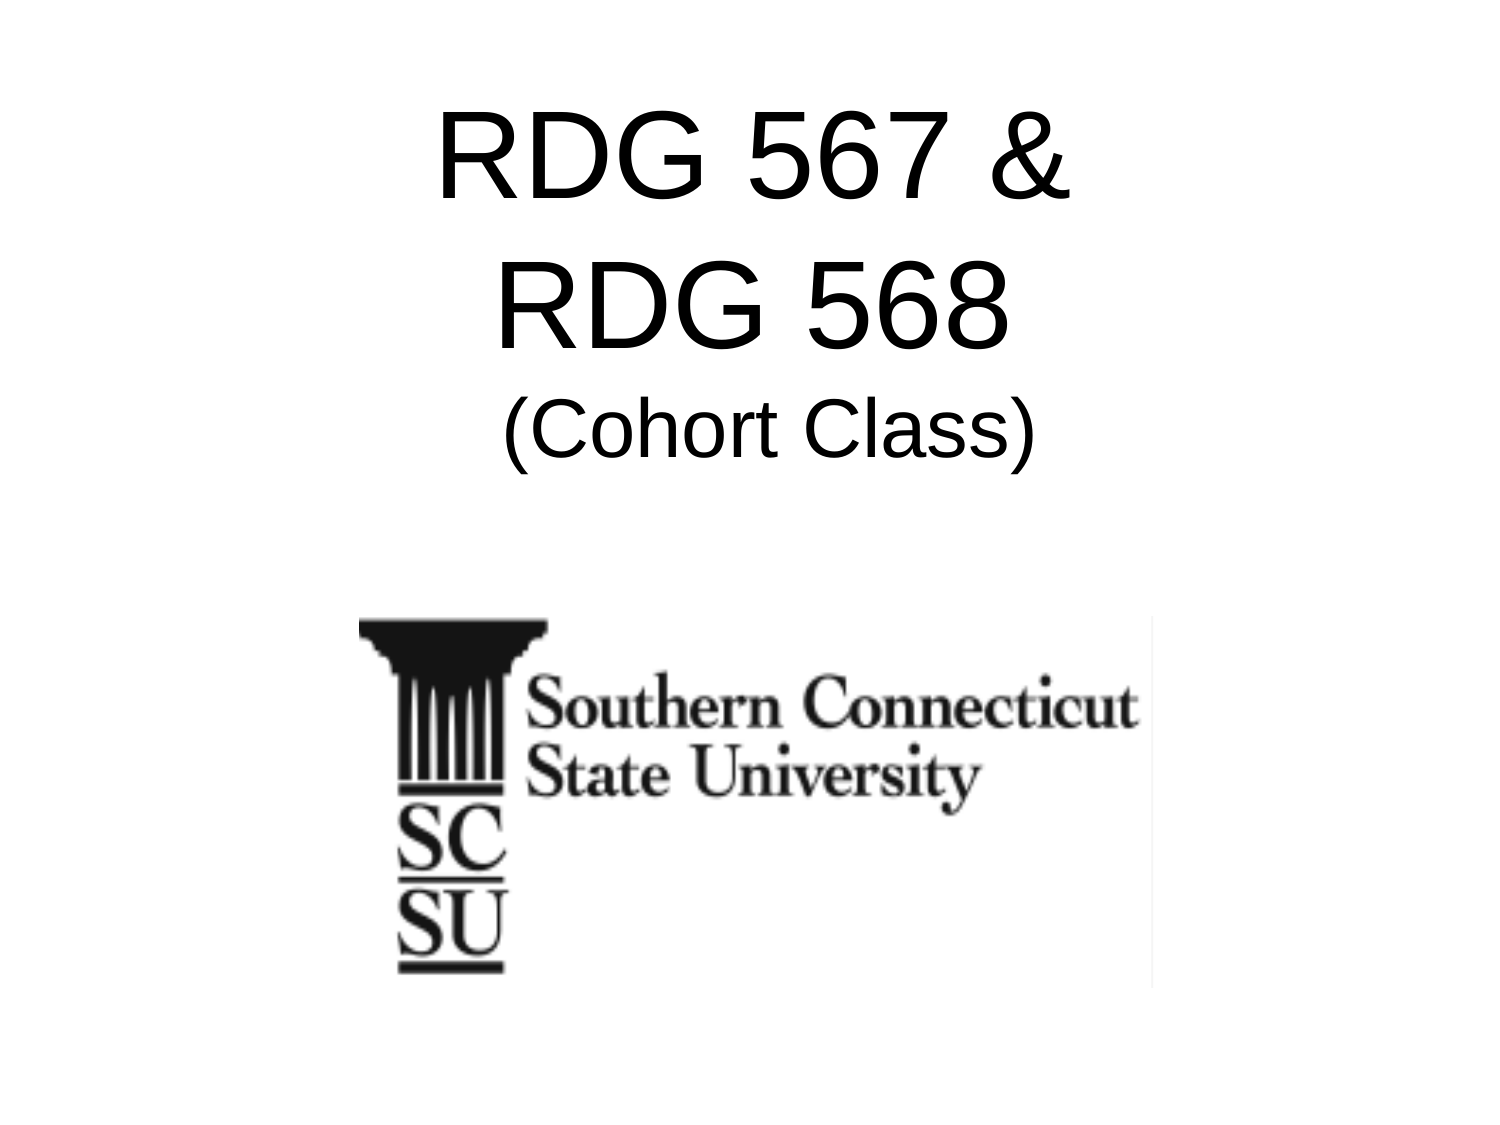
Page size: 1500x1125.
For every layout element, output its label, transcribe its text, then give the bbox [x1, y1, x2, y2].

text_box RDG 567 & RDG 568 (Cohort Class) [91, 66, 1449, 562]
picture [359, 616, 1156, 989]
